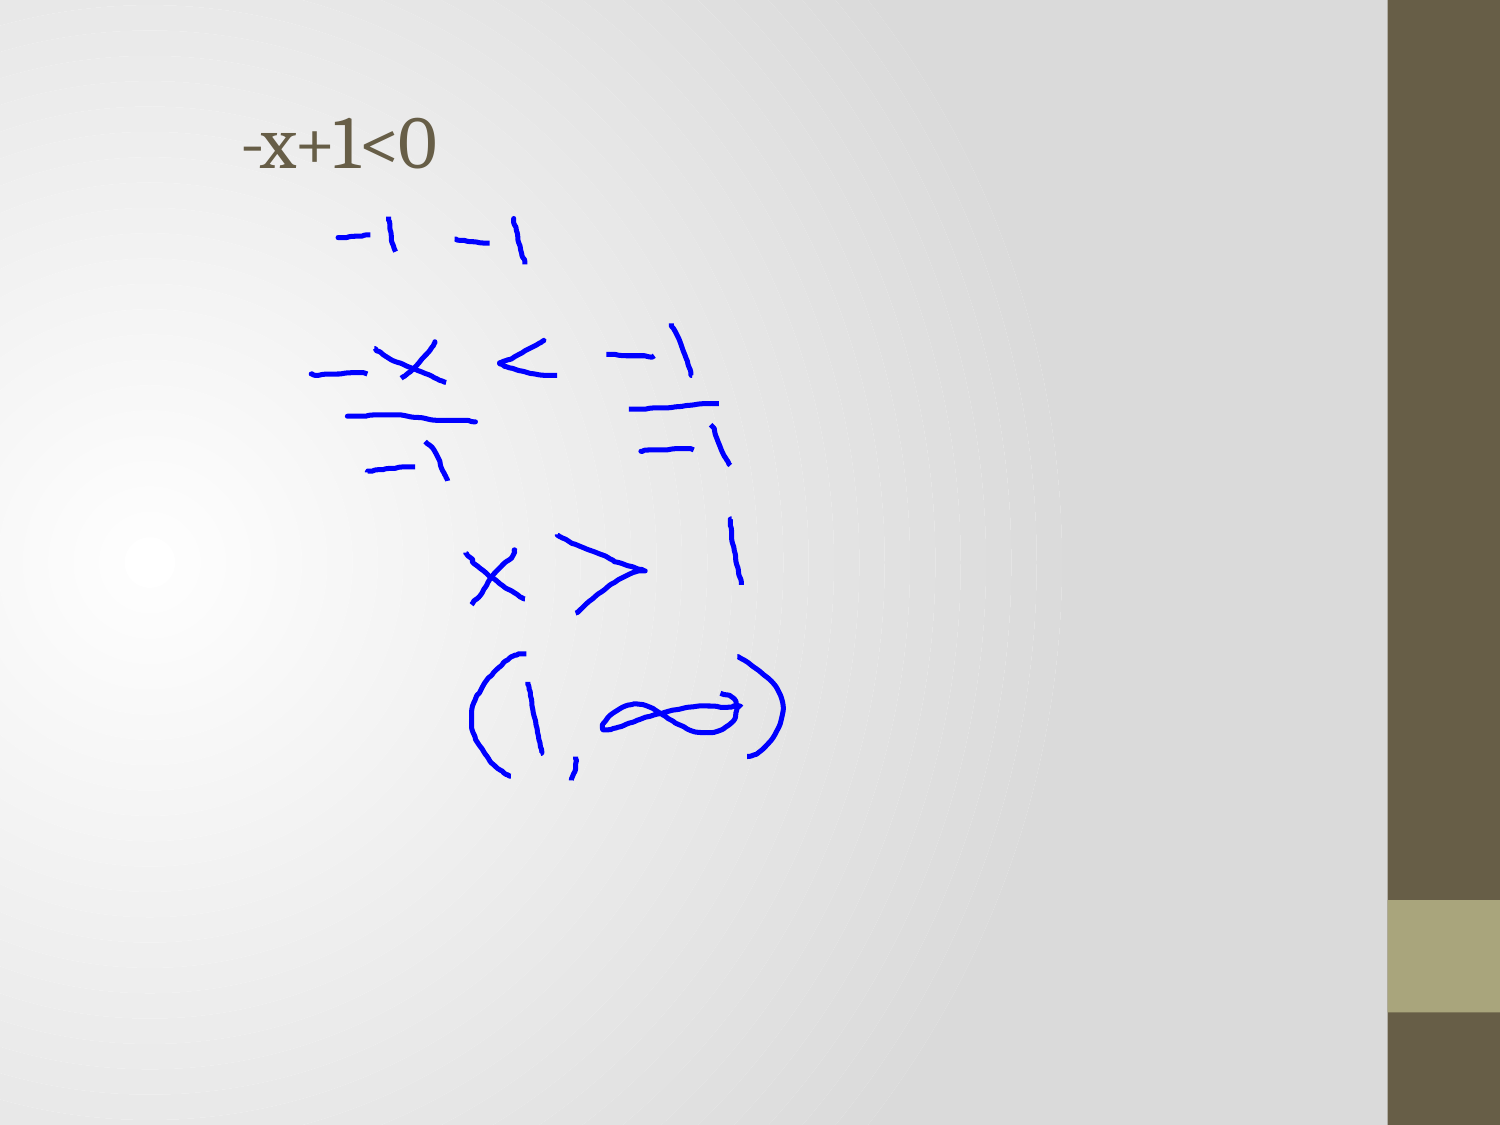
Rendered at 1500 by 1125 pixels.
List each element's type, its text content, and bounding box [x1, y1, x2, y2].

text_box [336, 233, 371, 239]
text_box [454, 238, 490, 245]
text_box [310, 322, 784, 781]
text_box [387, 216, 397, 253]
text_box [512, 217, 526, 265]
title -x+1<0 [75, 45, 1325, 233]
